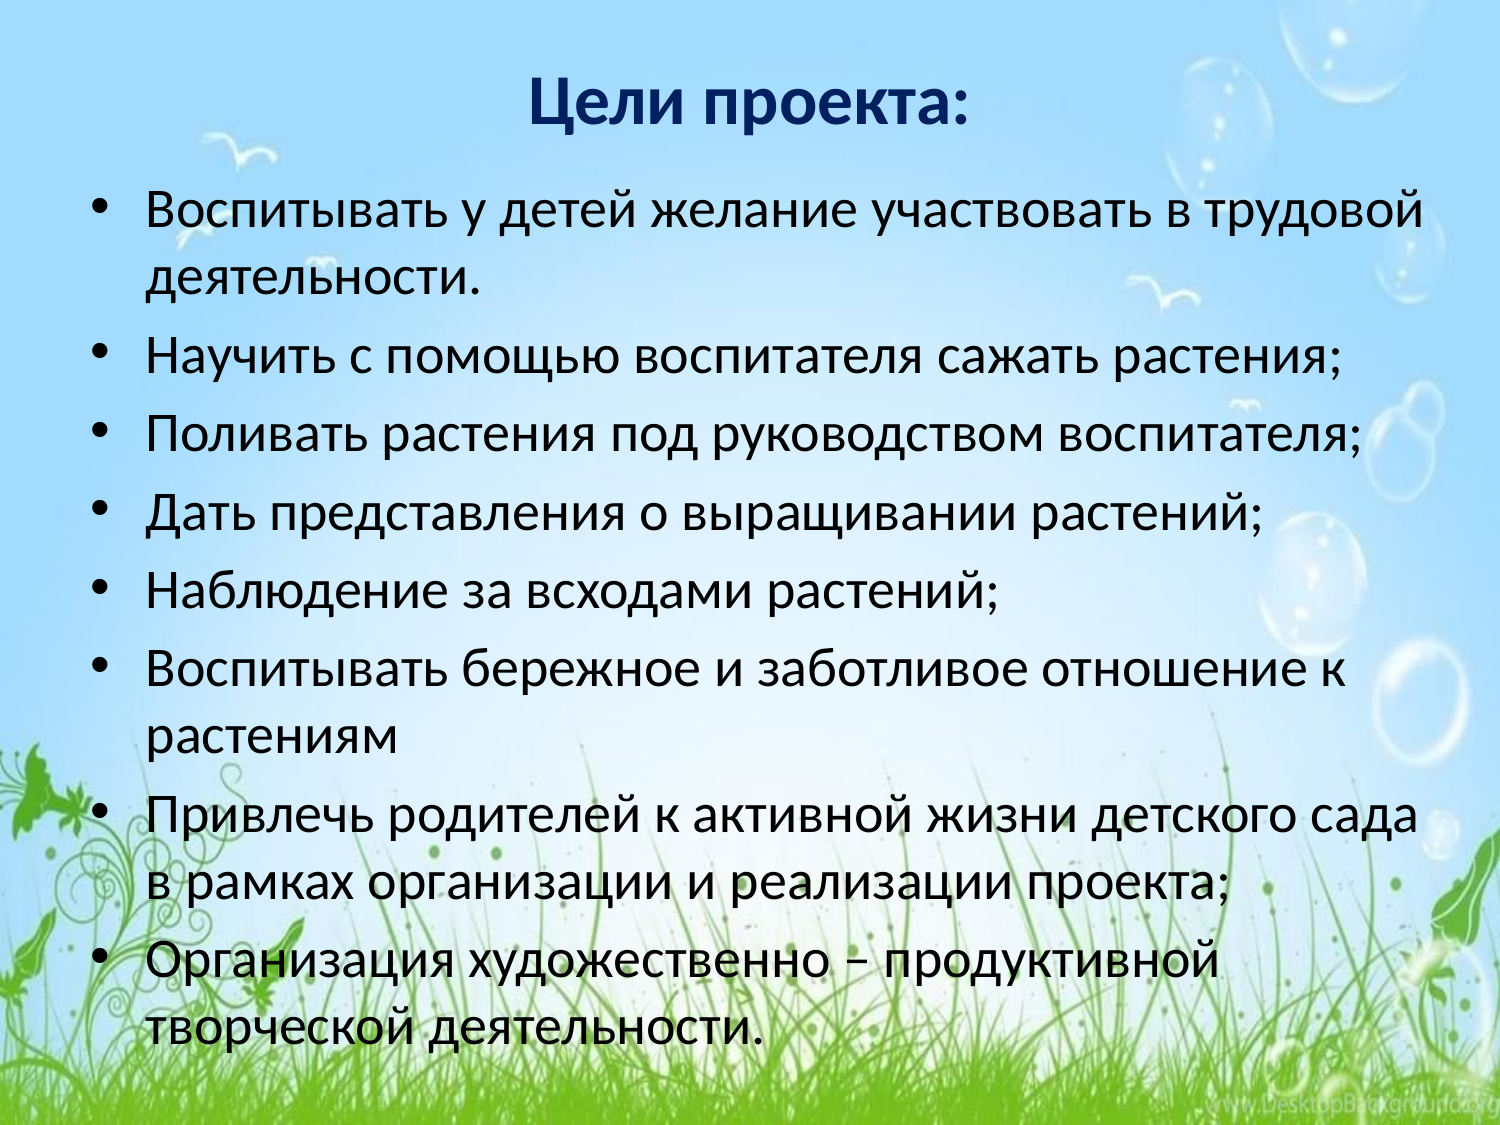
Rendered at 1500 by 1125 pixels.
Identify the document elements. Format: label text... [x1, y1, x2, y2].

picture [0, 0, 1500, 1125]
list Воспитывать у детей желание участвовать в трудовой деятельности. Научить с помощью воспитателя сажать растения; Поливать растения под руководством воспитателя; Дать представления о выращивании растений; Наблюдение за всходами растений; Воспитывать бережное и заботливое отношение к растениям Привлечь родителей к активной жизни детского сада в рамках организации и реализации проекта; Организация художественно – продуктивной творческой деятельности. [75, 164, 1454, 1079]
title Цели проекта: [75, 45, 1425, 164]
